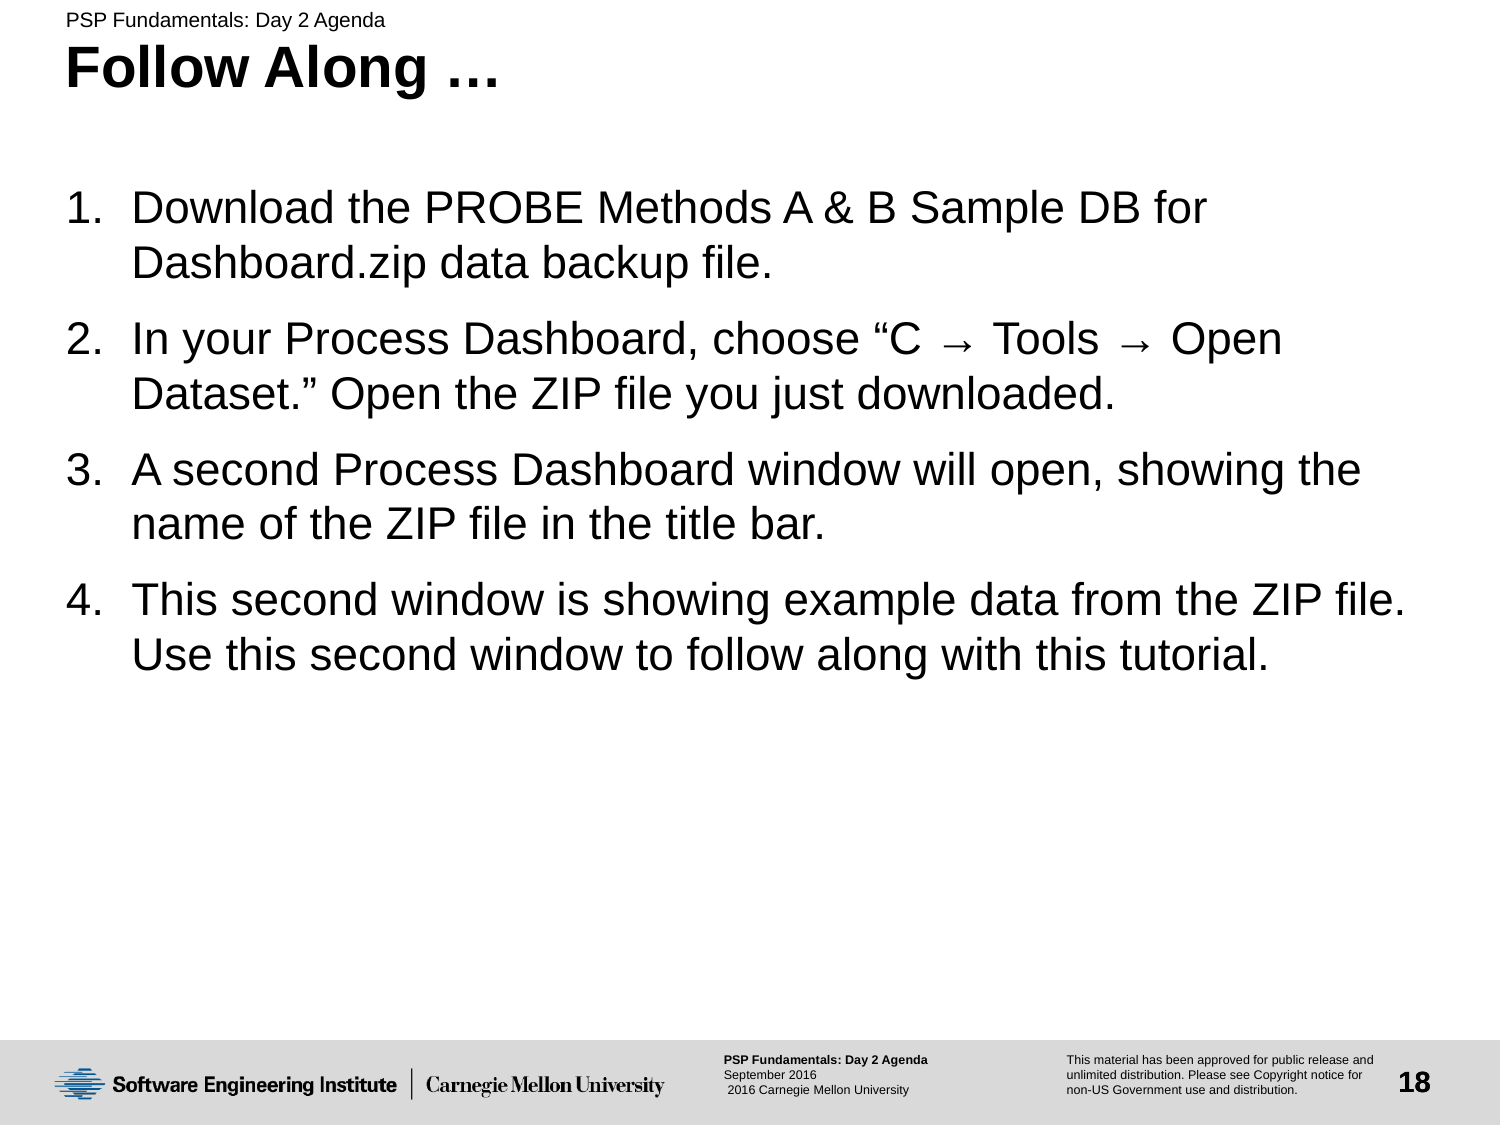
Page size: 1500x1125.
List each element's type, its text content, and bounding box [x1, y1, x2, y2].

picture [46, 1061, 673, 1104]
list Download the PROBE Methods A & B Sample DB for Dashboard.zip data backup file. In your Process Dashboard, choose “C → Tools → Open Dataset.” Open the ZIP file you just downloaded. A second Process Dashboard window will open, showing the name of the ZIP file in the title bar. This second window is showing example data from the ZIP file. Use this second window to follow along with this tutorial. [65, 177, 1431, 1000]
title Follow Along … [65, 37, 1430, 148]
